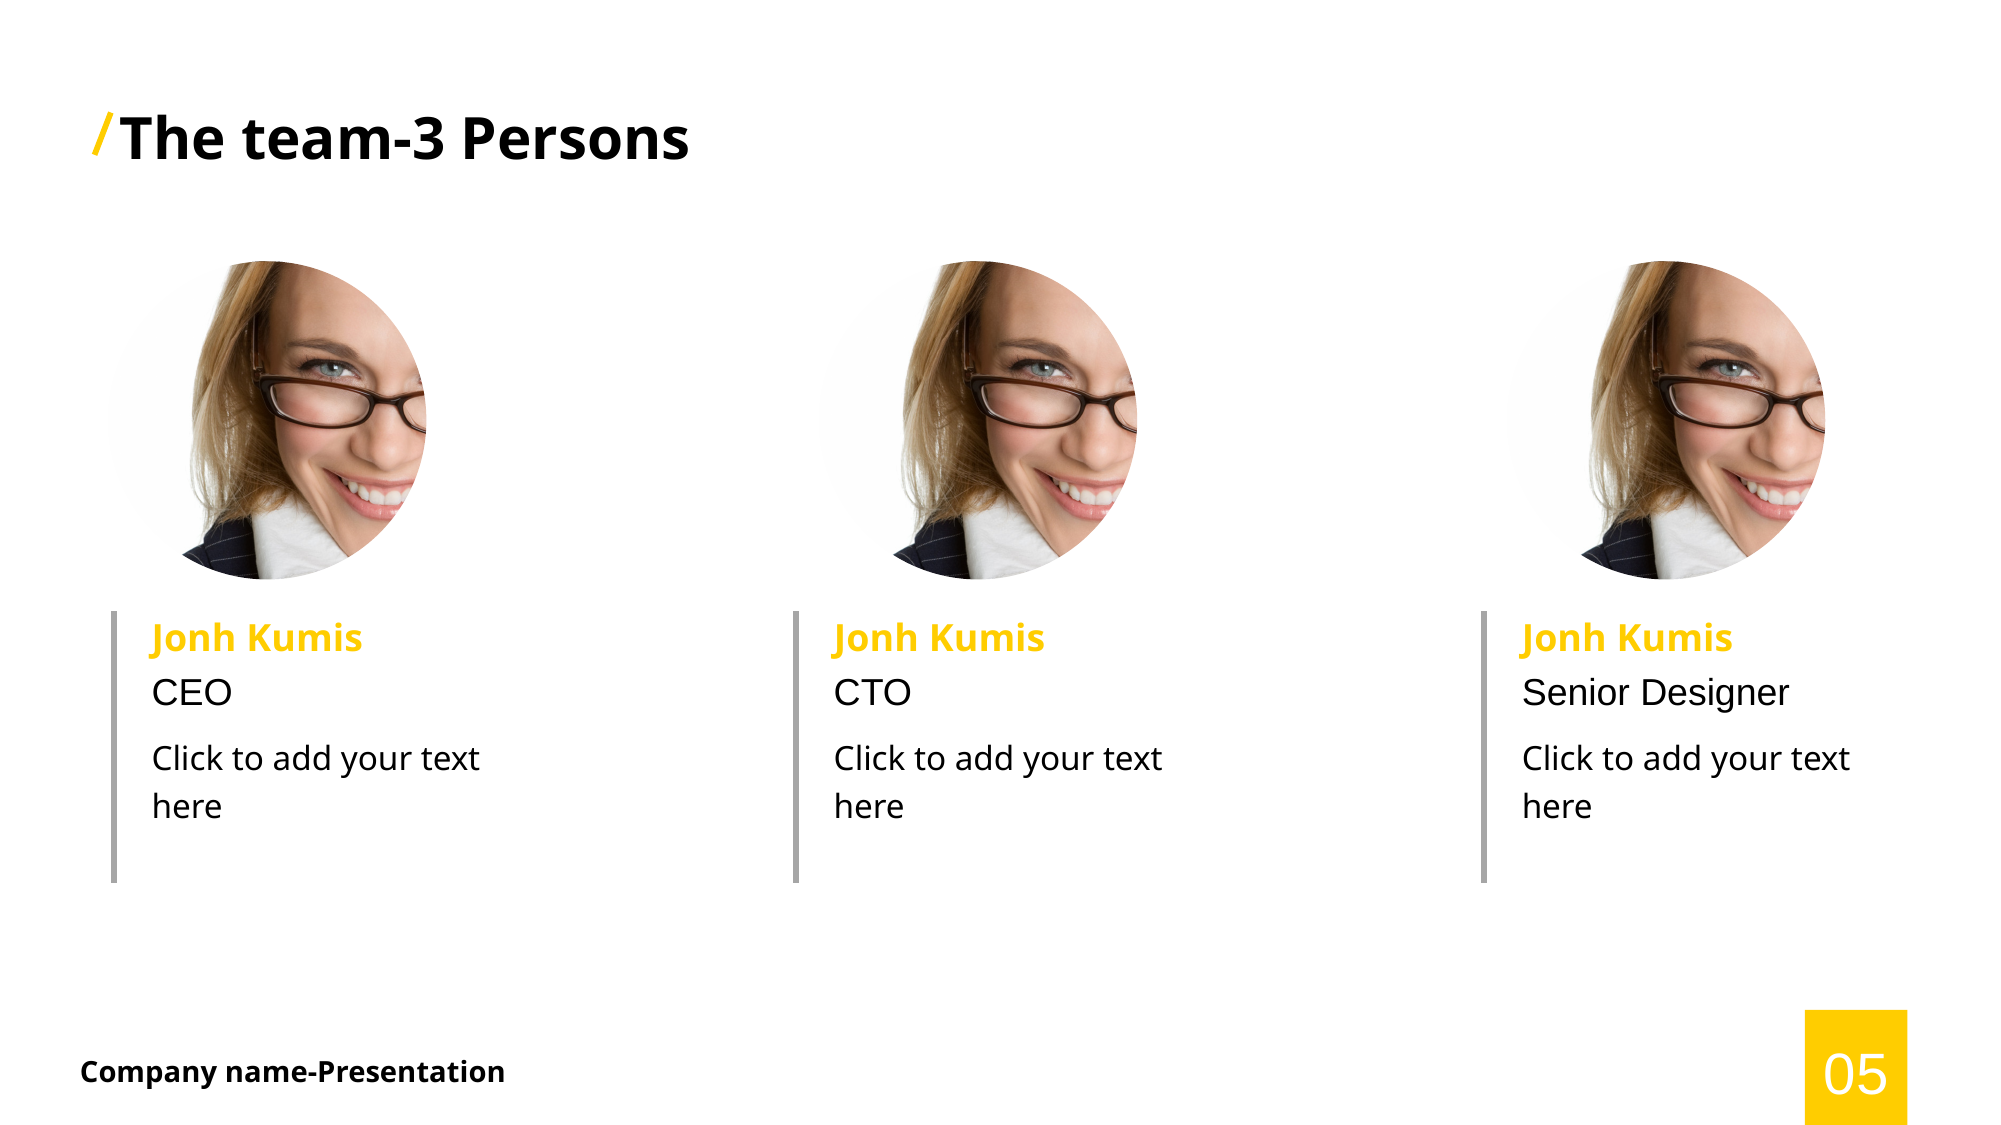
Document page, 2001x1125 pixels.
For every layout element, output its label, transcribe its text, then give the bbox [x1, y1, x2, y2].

text_box [1506, 260, 1827, 581]
text_box Jonh Kumis [819, 606, 1325, 667]
text_box Company name-Presentation [64, 1045, 532, 1096]
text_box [94, 112, 111, 155]
text_box Click to add your text here [1507, 721, 1923, 833]
text_box [107, 260, 428, 581]
text_box Jonh Kumis [136, 606, 643, 667]
text_box CEO [136, 660, 349, 721]
text_box Senior Designer [1507, 660, 1862, 721]
text_box [818, 260, 1139, 581]
text_box Click to add your text here [819, 721, 1235, 833]
text_box 05 [1804, 1009, 1908, 1125]
text_box The team-3 Persons [104, 93, 738, 179]
text_box CTO [819, 660, 1031, 721]
text_box Click to add your text here [136, 721, 552, 833]
text_box Jonh Kumis [1507, 606, 2000, 667]
